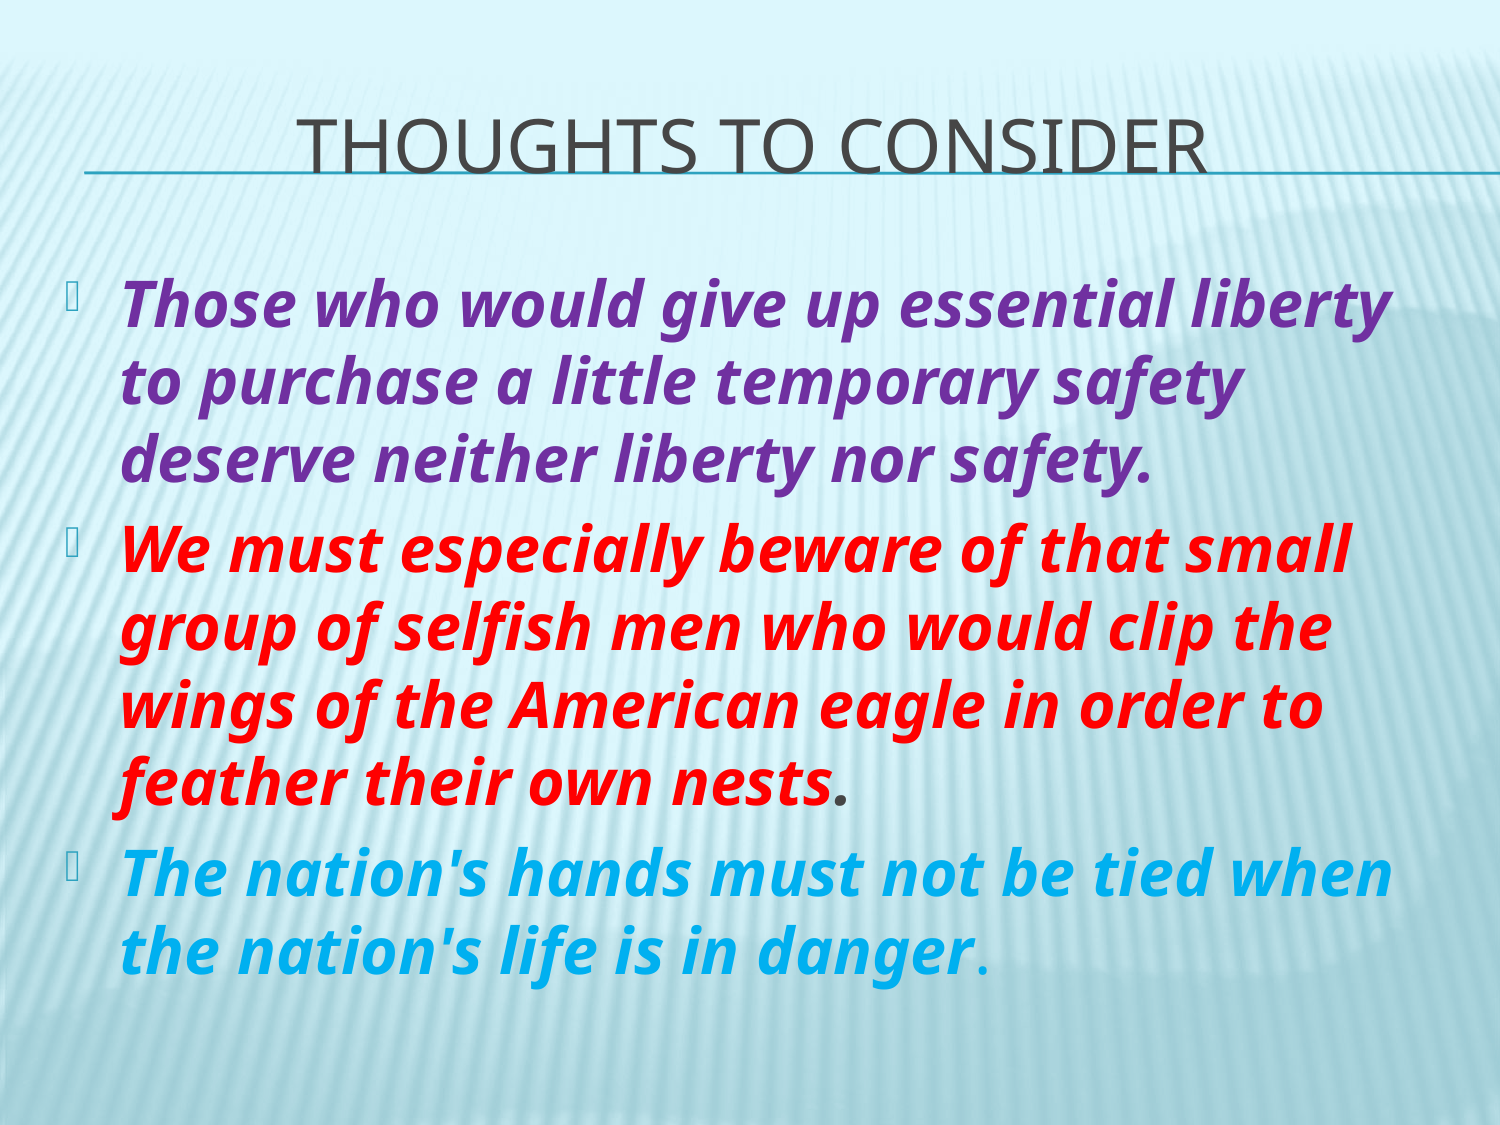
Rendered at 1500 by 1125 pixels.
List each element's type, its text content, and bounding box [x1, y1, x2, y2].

title Thoughts to Consider [50, 75, 1475, 213]
list Those who would give up essential liberty to purchase a little temporary safety deserve neither liberty nor safety. We must especially beware of that small group of selfish men who would clip the wings of the American eagle in order to feather their own nests. The nation's hands must not be tied when the nation's life is in danger. [50, 254, 1475, 998]
